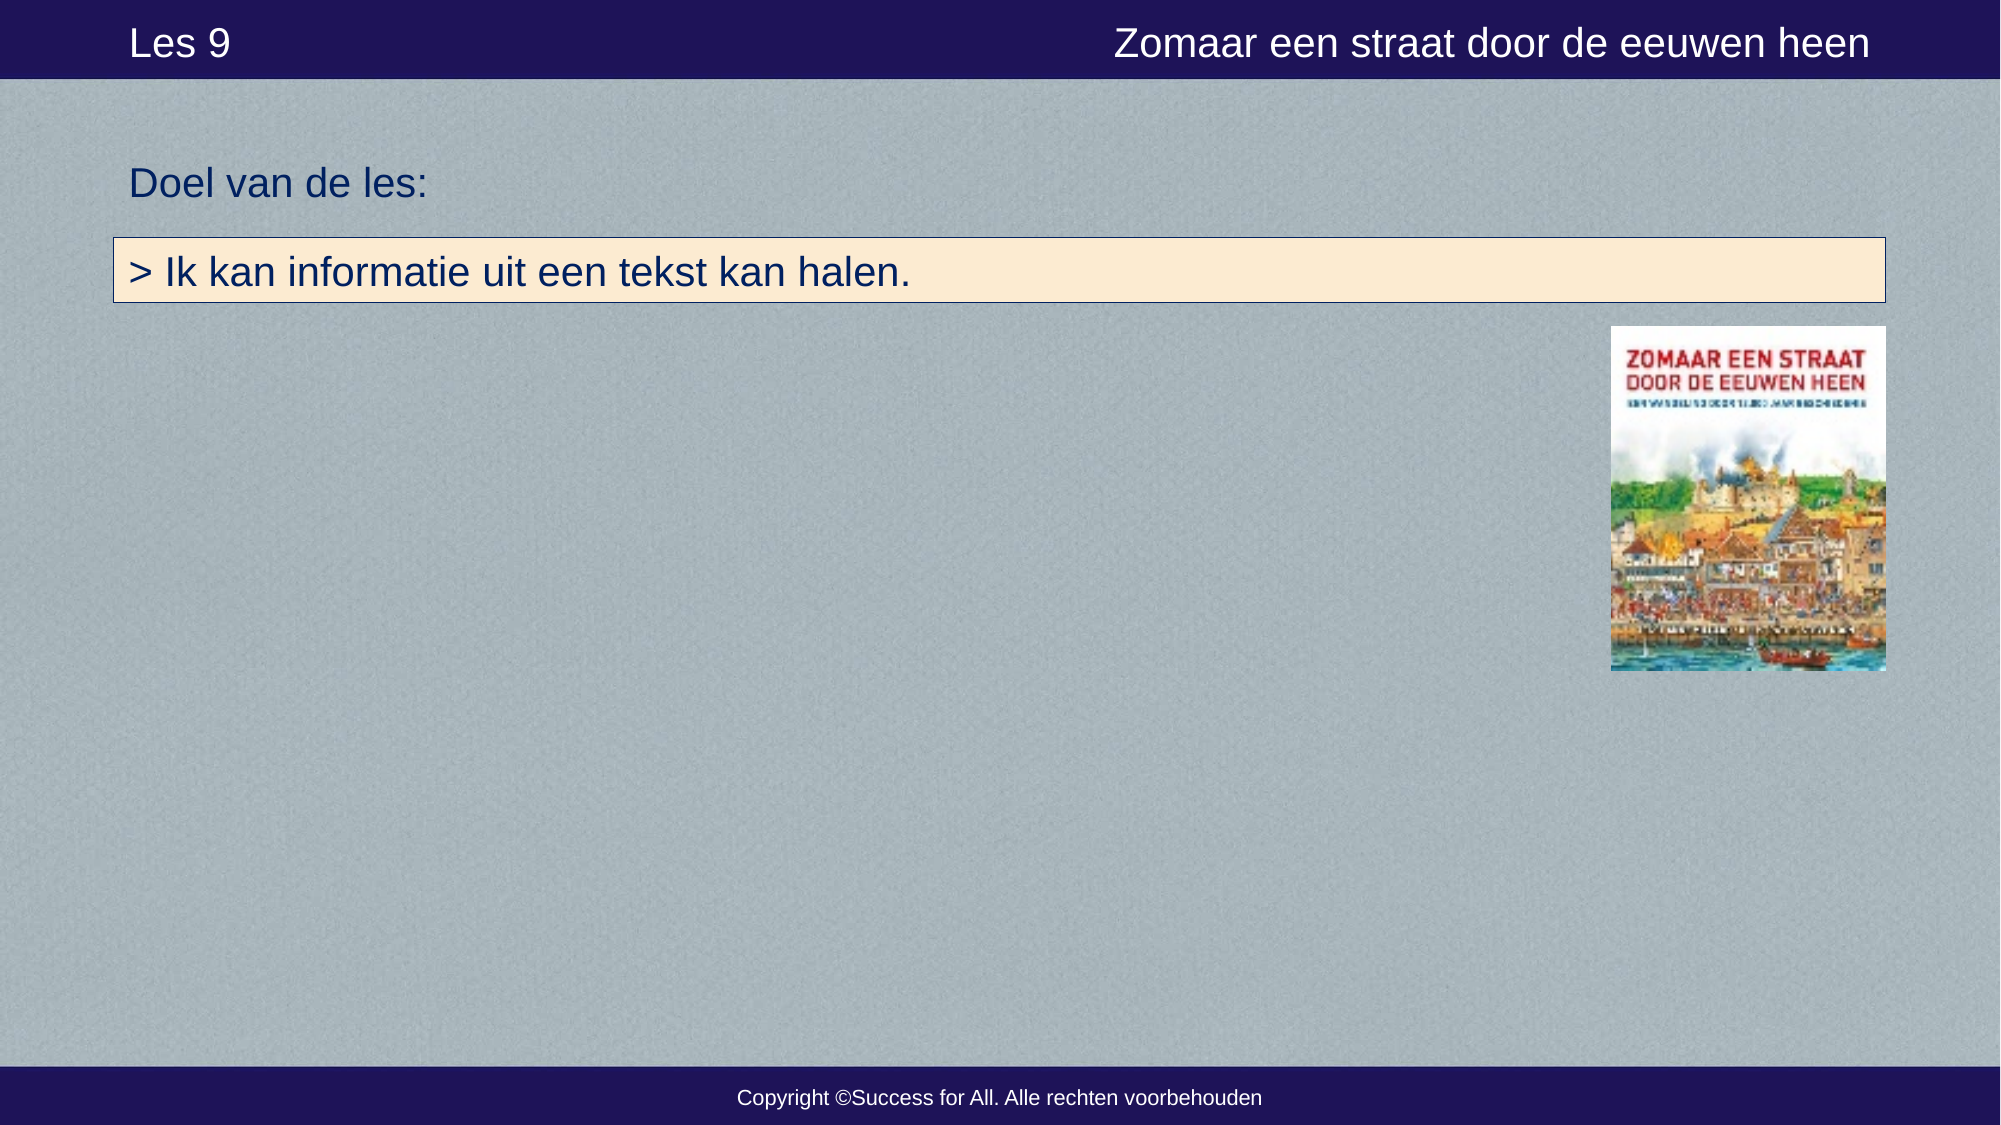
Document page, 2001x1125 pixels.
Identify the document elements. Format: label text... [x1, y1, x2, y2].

text_box Doel van de les: [113, 148, 1635, 214]
text_box > Ik kan informatie uit een tekst kan halen. [113, 237, 1886, 303]
text_box Les 9 [114, 8, 354, 73]
text_box Zomaar een straat door de eeuwen heen [999, 8, 1886, 73]
text_box Copyright ©Success for All. Alle rechten voorbehouden [0, 1076, 2000, 1125]
picture [0, 0, 2001, 1125]
